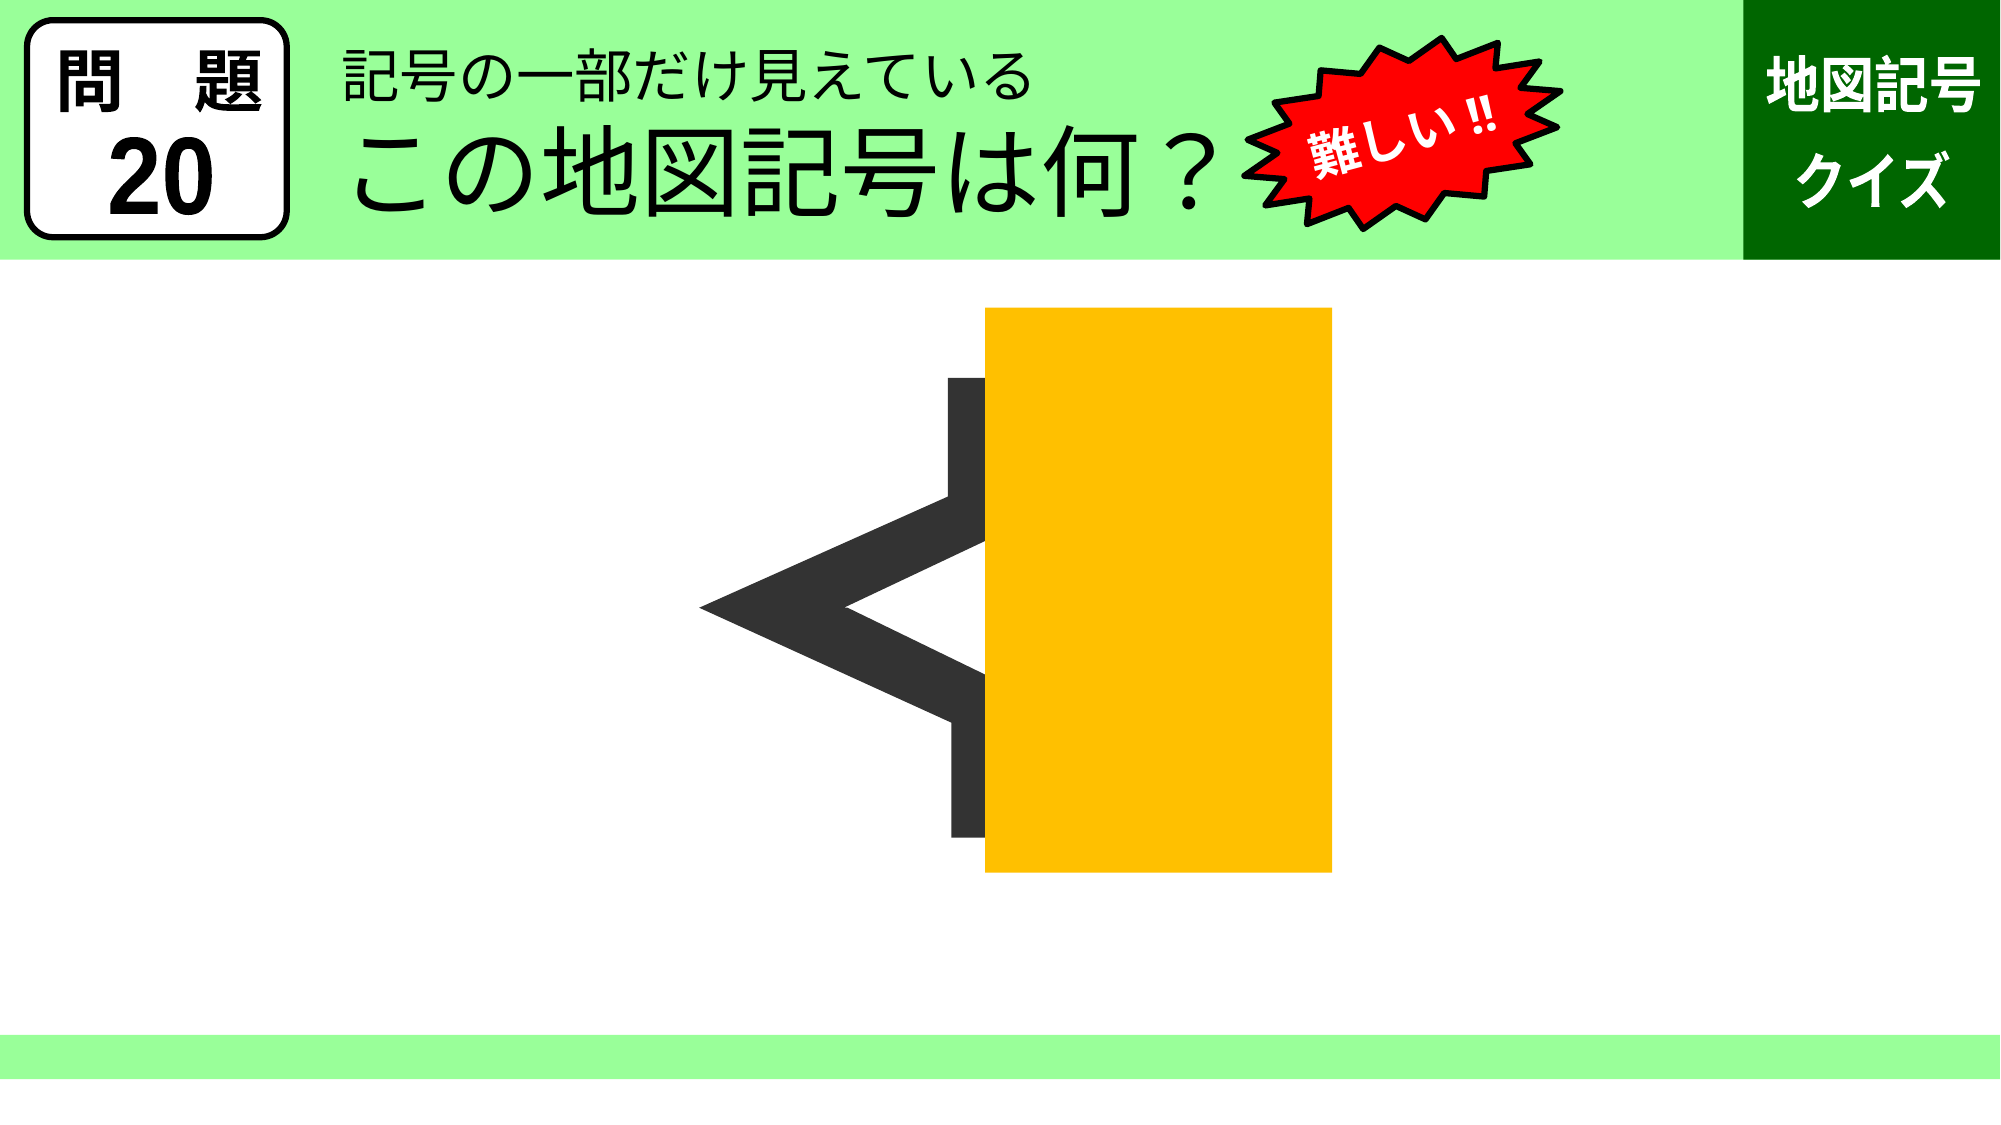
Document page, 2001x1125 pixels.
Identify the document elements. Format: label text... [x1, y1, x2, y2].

text_box [0, 1034, 2000, 1080]
text_box [699, 377, 985, 838]
text_box [985, 307, 1333, 873]
text_box この地図記号は何？ [325, 101, 1256, 237]
text_box 難しい!! [1244, 37, 1561, 230]
text_box 記号の一部だけ見えている [326, 32, 1053, 117]
